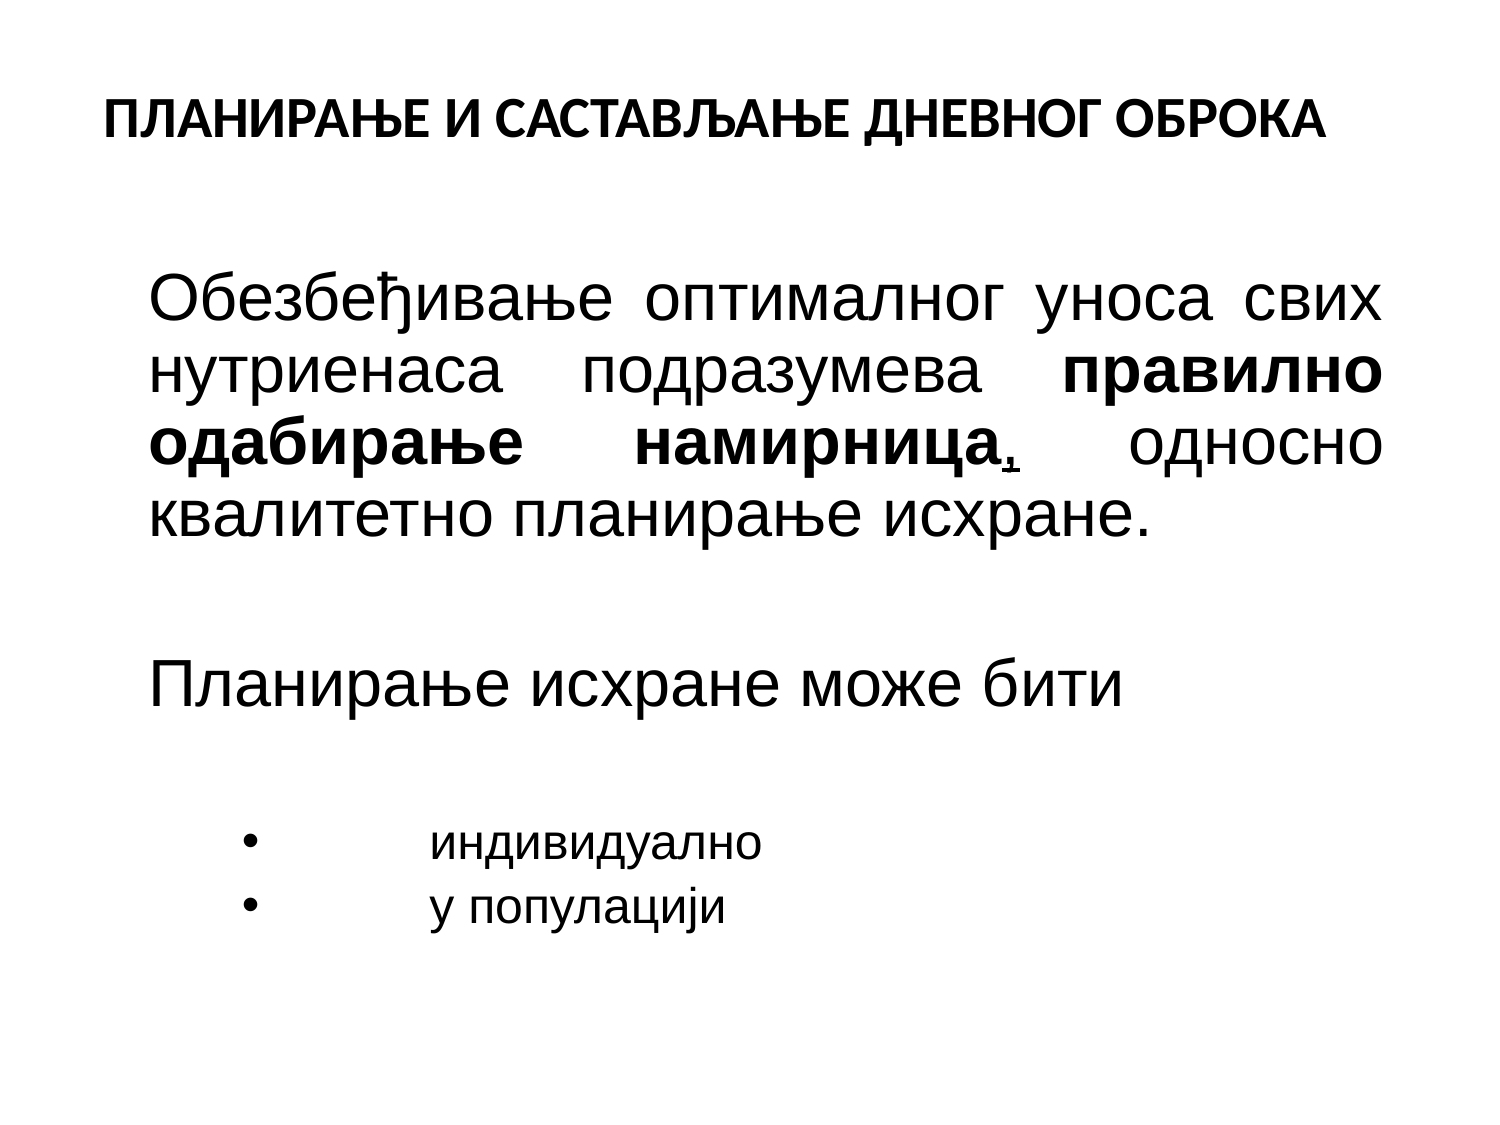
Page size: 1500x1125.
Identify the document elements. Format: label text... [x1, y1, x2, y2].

title ПЛАНИРАЊЕ И САСТАВЉАЊЕ ДНЕВНОГ ОБРОКА [88, 66, 1406, 163]
list Обезбеђивање оптималног уноса свих нутриенаса подразумева правилно одабирање намирница, односно квалитетно планирање исхране. Планирање исхране може бити индивидуално у популацији [76, 255, 1400, 1083]
